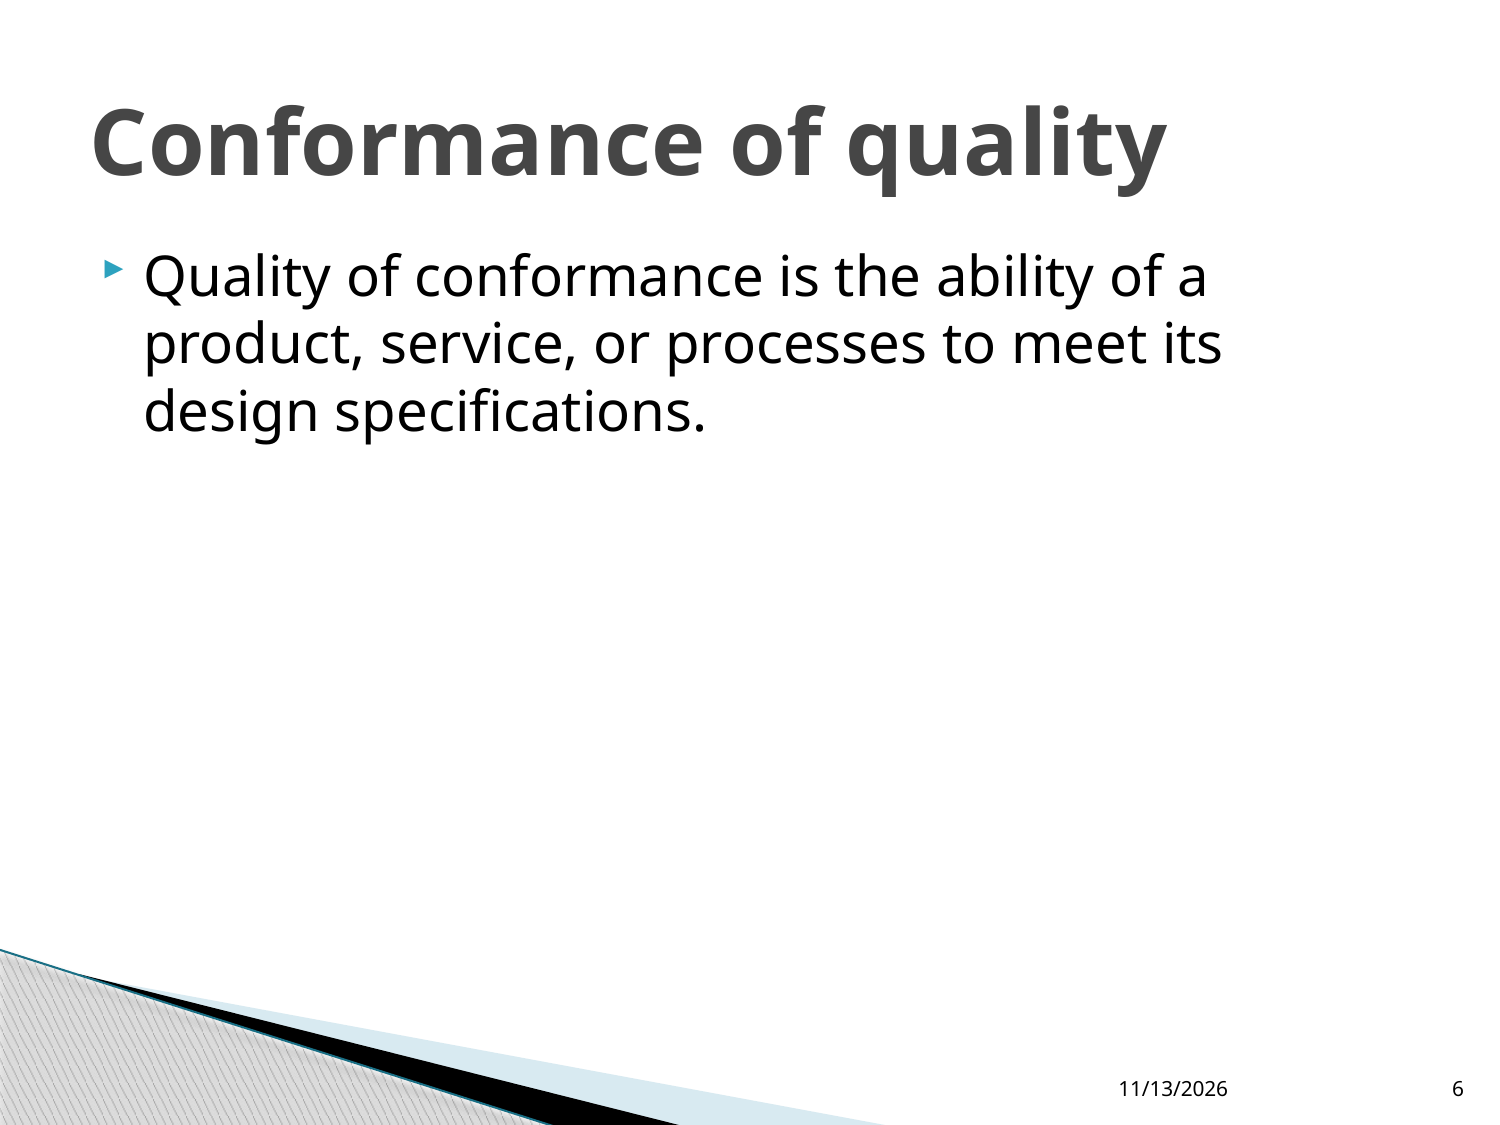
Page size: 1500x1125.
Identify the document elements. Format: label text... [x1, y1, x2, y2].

title Conformance of quality [75, 45, 1425, 233]
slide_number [1103, 1051, 1418, 1112]
list Quality of conformance is the ability of a product, service, or processes to meet its design specifications. [68, 232, 1419, 975]
slide_number 6 [1418, 1051, 1479, 1112]
